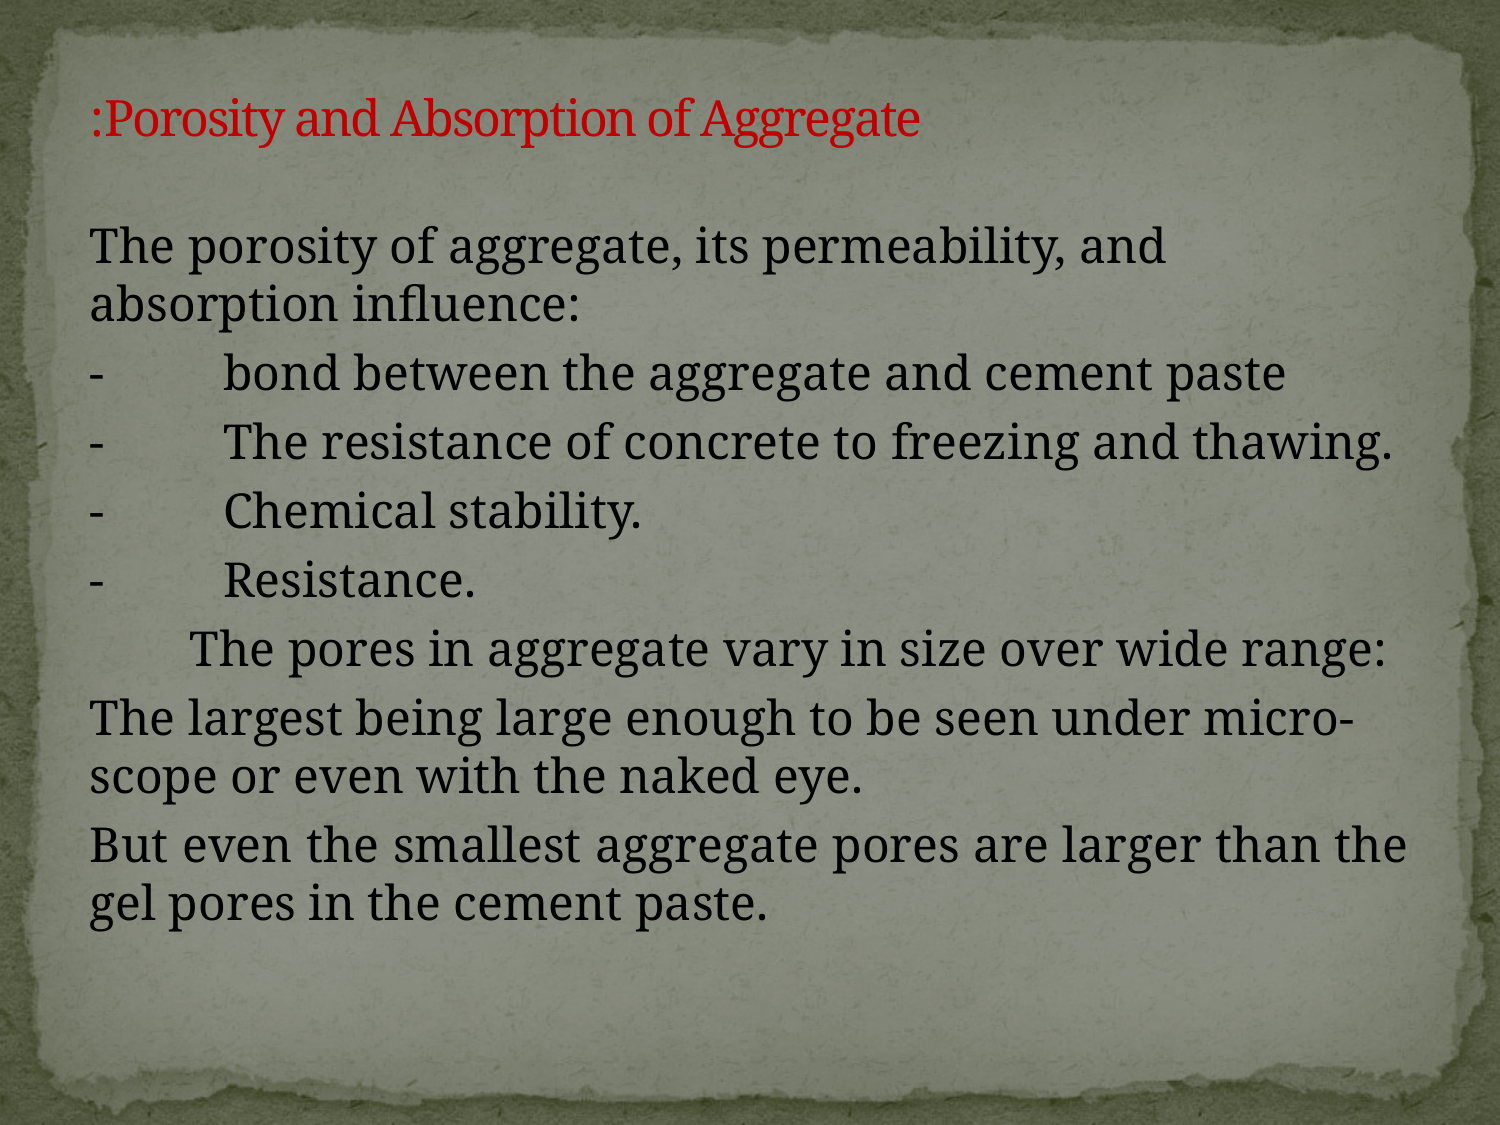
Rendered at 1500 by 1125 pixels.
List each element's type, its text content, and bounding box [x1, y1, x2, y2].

title Porosity and Absorption of Aggregate: [74, 54, 1425, 155]
list The porosity of aggregate, its permeability, and absorption influence: - bond between the aggregate and cement paste - The resistance of concrete to freezing and thawing. - Chemical stability. - Resistance. The pores in aggregate vary in size over wide range: The largest being large enough to be seen under micro-scope or even with the naked eye. But even the smallest aggregate pores are larger than the gel pores in the cement paste. [75, 208, 1425, 959]
